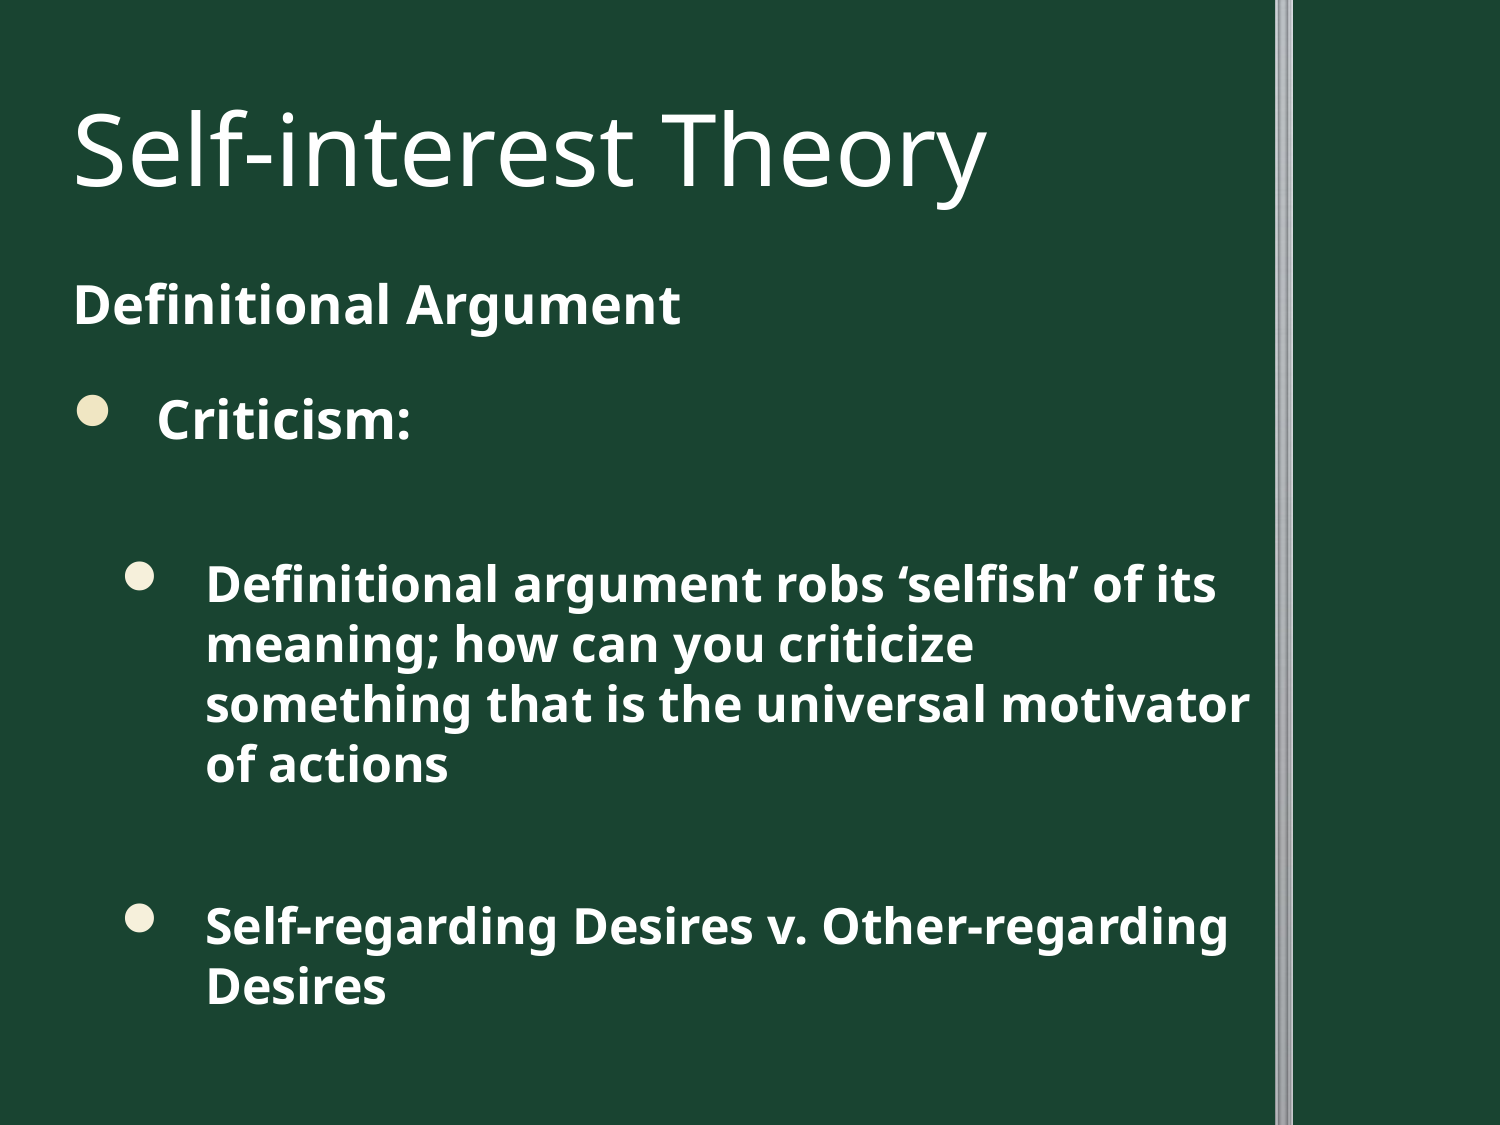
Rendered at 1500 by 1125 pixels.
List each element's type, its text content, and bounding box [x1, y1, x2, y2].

picture [1275, 0, 1293, 1125]
title Self-interest Theory [57, 86, 1220, 207]
list Definitional Argument Criticism: Definitional argument robs ‘selfish’ of its meaning; how can you criticize something that is the universal motivator of actions Self-regarding Desires v. Other-regarding Desires [57, 262, 1268, 1125]
